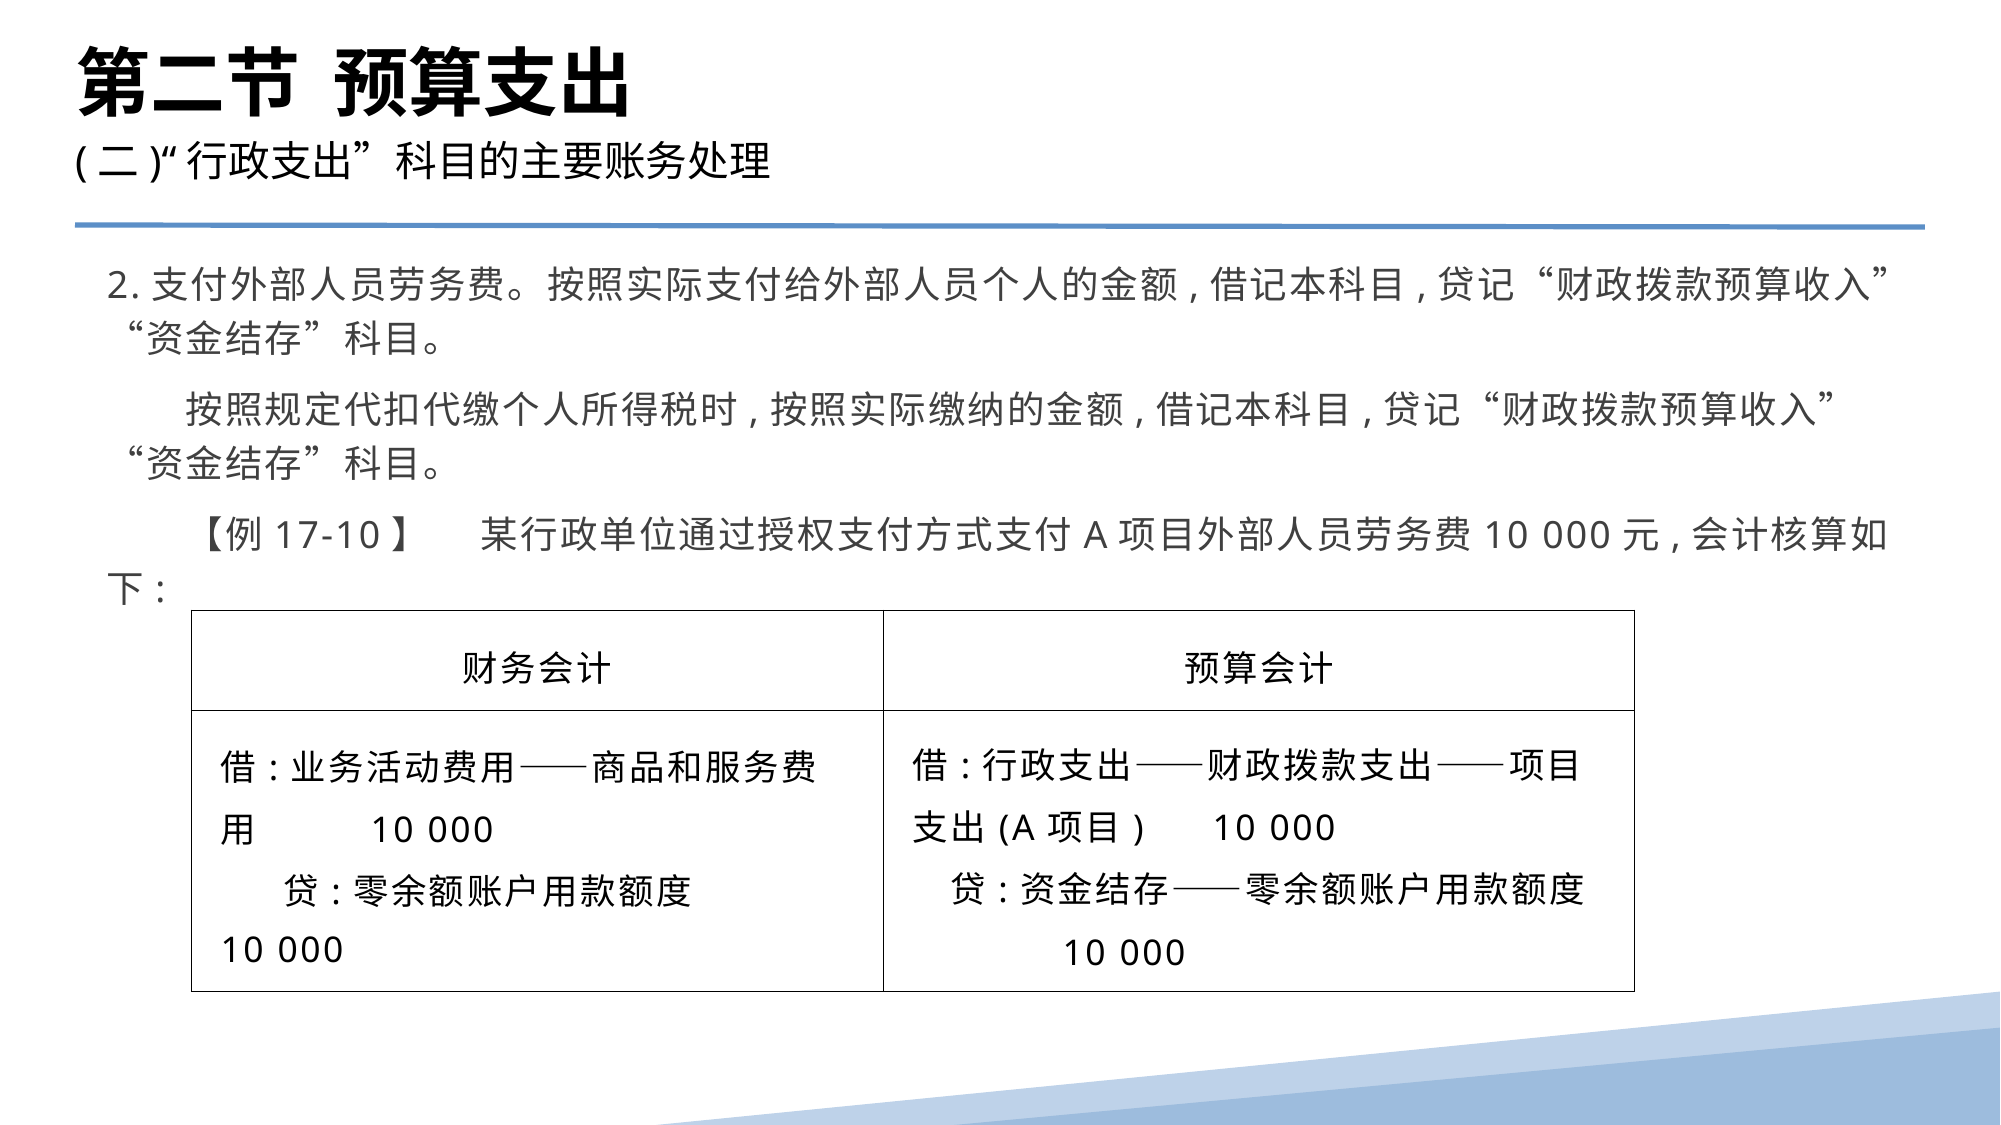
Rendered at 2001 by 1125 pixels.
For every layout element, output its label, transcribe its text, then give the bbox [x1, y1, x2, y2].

text_box 2.支付外部人员劳务费。按照实际支付给外部人员个人的金额,借记本科目,贷记“财政拨款预算收入”“资金结存”科目。 按照规定代扣代缴个人所得税时,按照实际缴纳的金额,借记本科目,贷记“财政拨款预算收入”“资金结存”科目。 【例17-10】 某行政单位通过授权支付方式支付A项目外部人员劳务费10 000元,会计核算如下: [96, 237, 1925, 625]
table_cell 借:业务活动费用——商品和服务费用 10 000 贷:零余额账户用款额度 10 000 [192, 711, 883, 991]
table_cell 借:行政支出——财政拨款支出——项目支出(A项目) 10 000 贷:资金结存——零余额账户用款额度 10 000 [884, 711, 1634, 991]
text_box 第二节 预算支出 [75, 24, 1925, 124]
table_header 预算会计 [884, 611, 1634, 710]
text_box (二)“行政支出”科目的主要账务处理 [75, 124, 1925, 200]
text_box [656, 991, 2000, 1125]
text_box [74, 224, 1925, 228]
table_header 财务会计 [192, 611, 883, 710]
